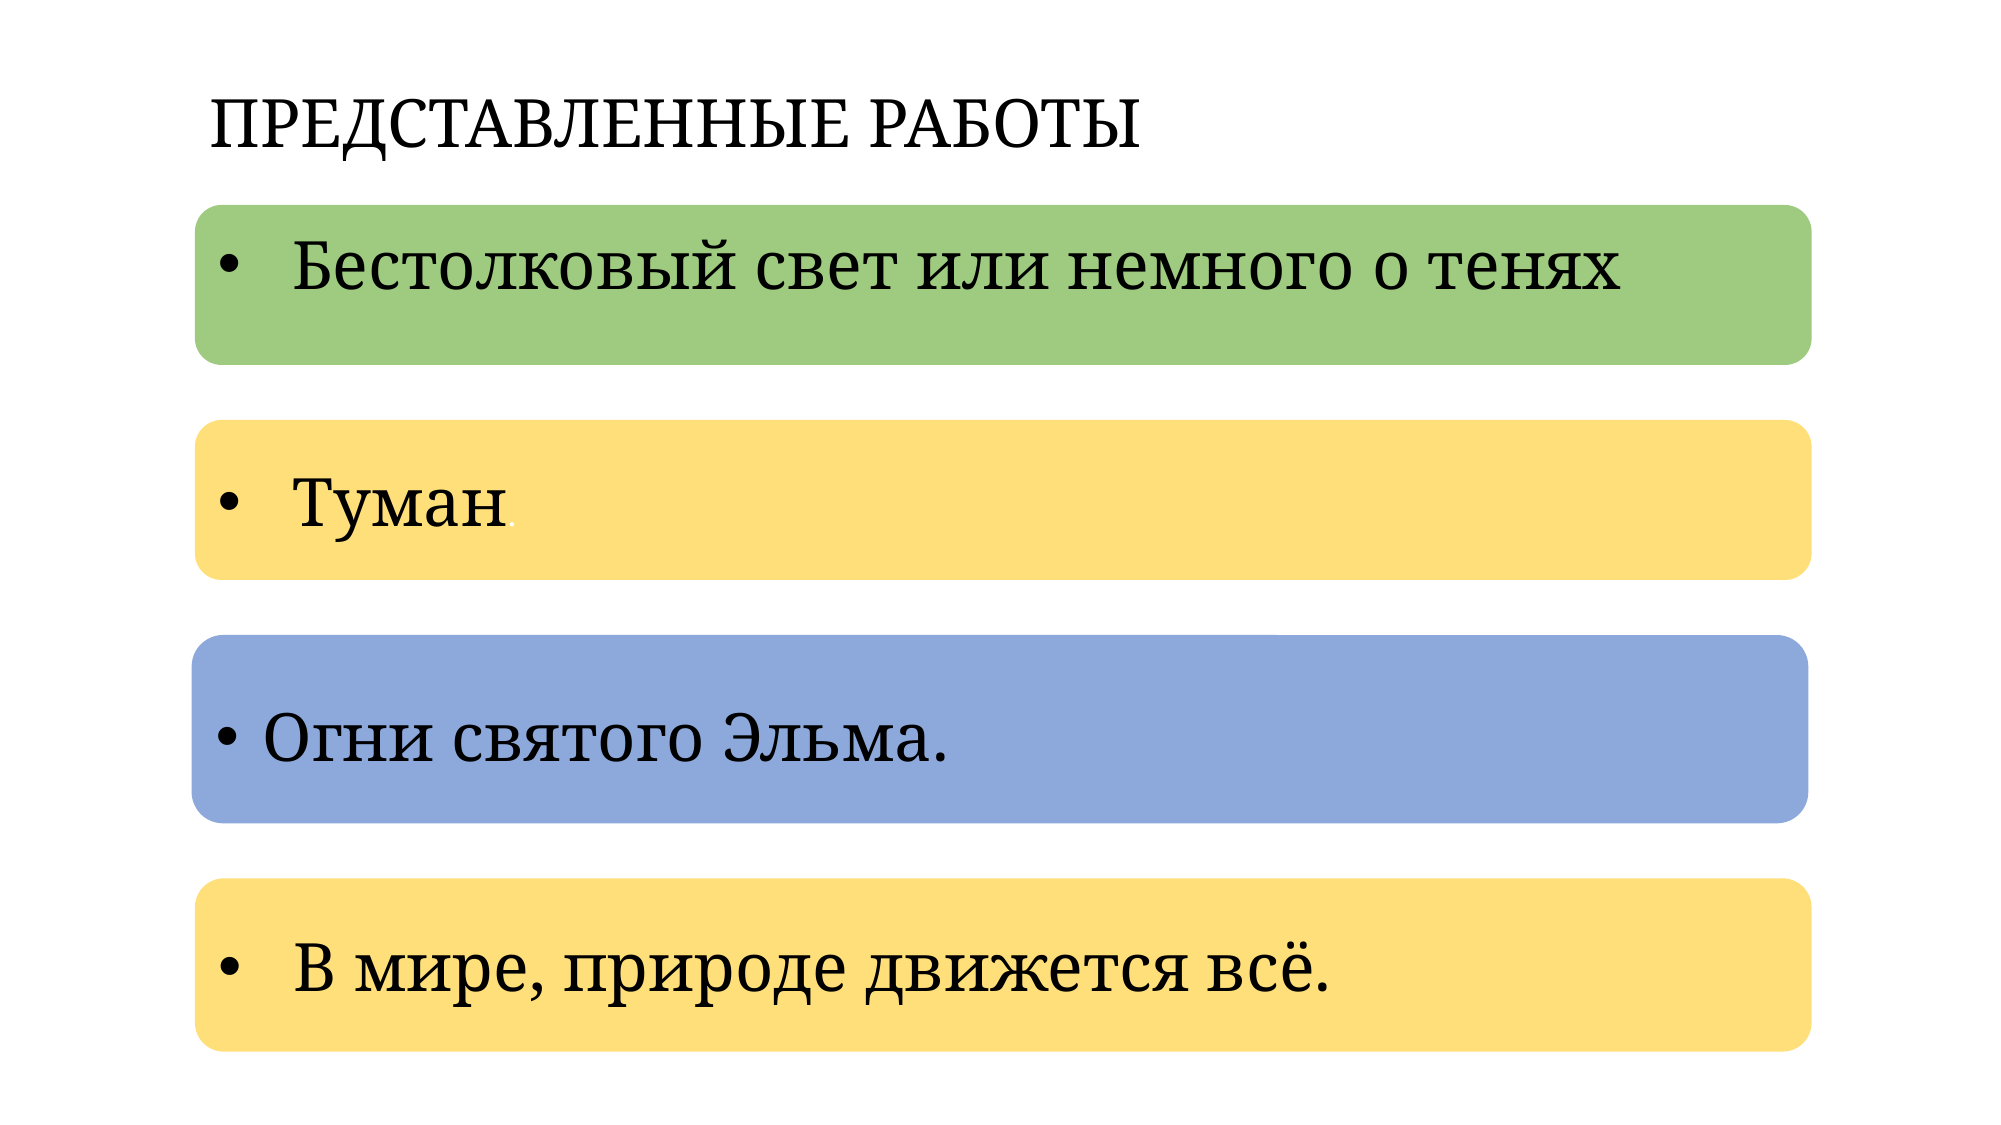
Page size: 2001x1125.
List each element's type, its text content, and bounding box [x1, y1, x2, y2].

text_box Огни святого Эльма. [190, 633, 1810, 825]
text_box ПРЕДСТАВЛЕННЫЕ РАБОТЫ [194, 73, 1739, 168]
text_box В мире, природе движется всё. [193, 877, 1813, 1053]
text_box Туман. [193, 418, 1813, 582]
text_box Бестолковый свет или немного о тенях [193, 203, 1813, 366]
